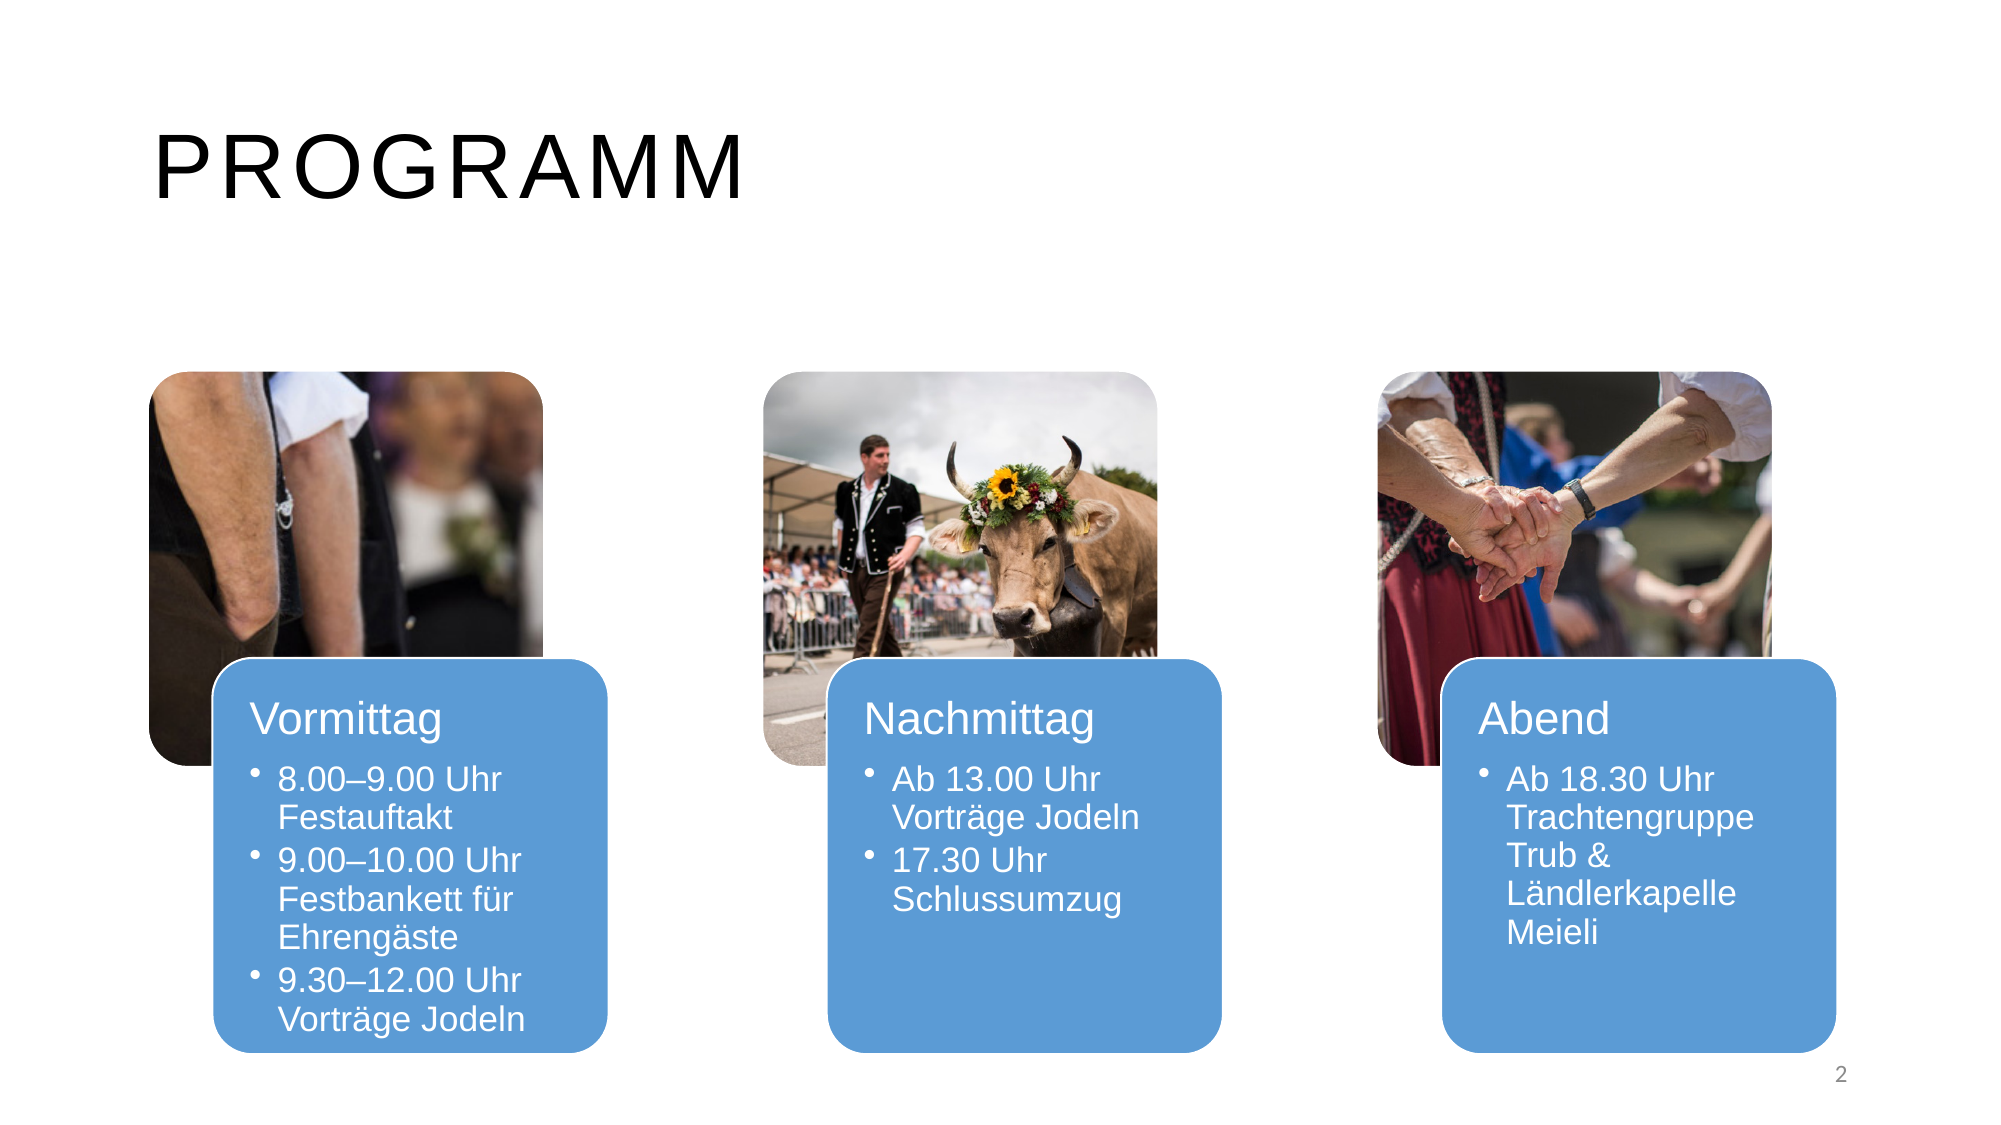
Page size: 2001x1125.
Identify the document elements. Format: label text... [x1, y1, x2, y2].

title Programm [137, 59, 1863, 278]
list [147, 302, 1839, 1073]
slide_number 2 [1412, 1042, 1863, 1103]
